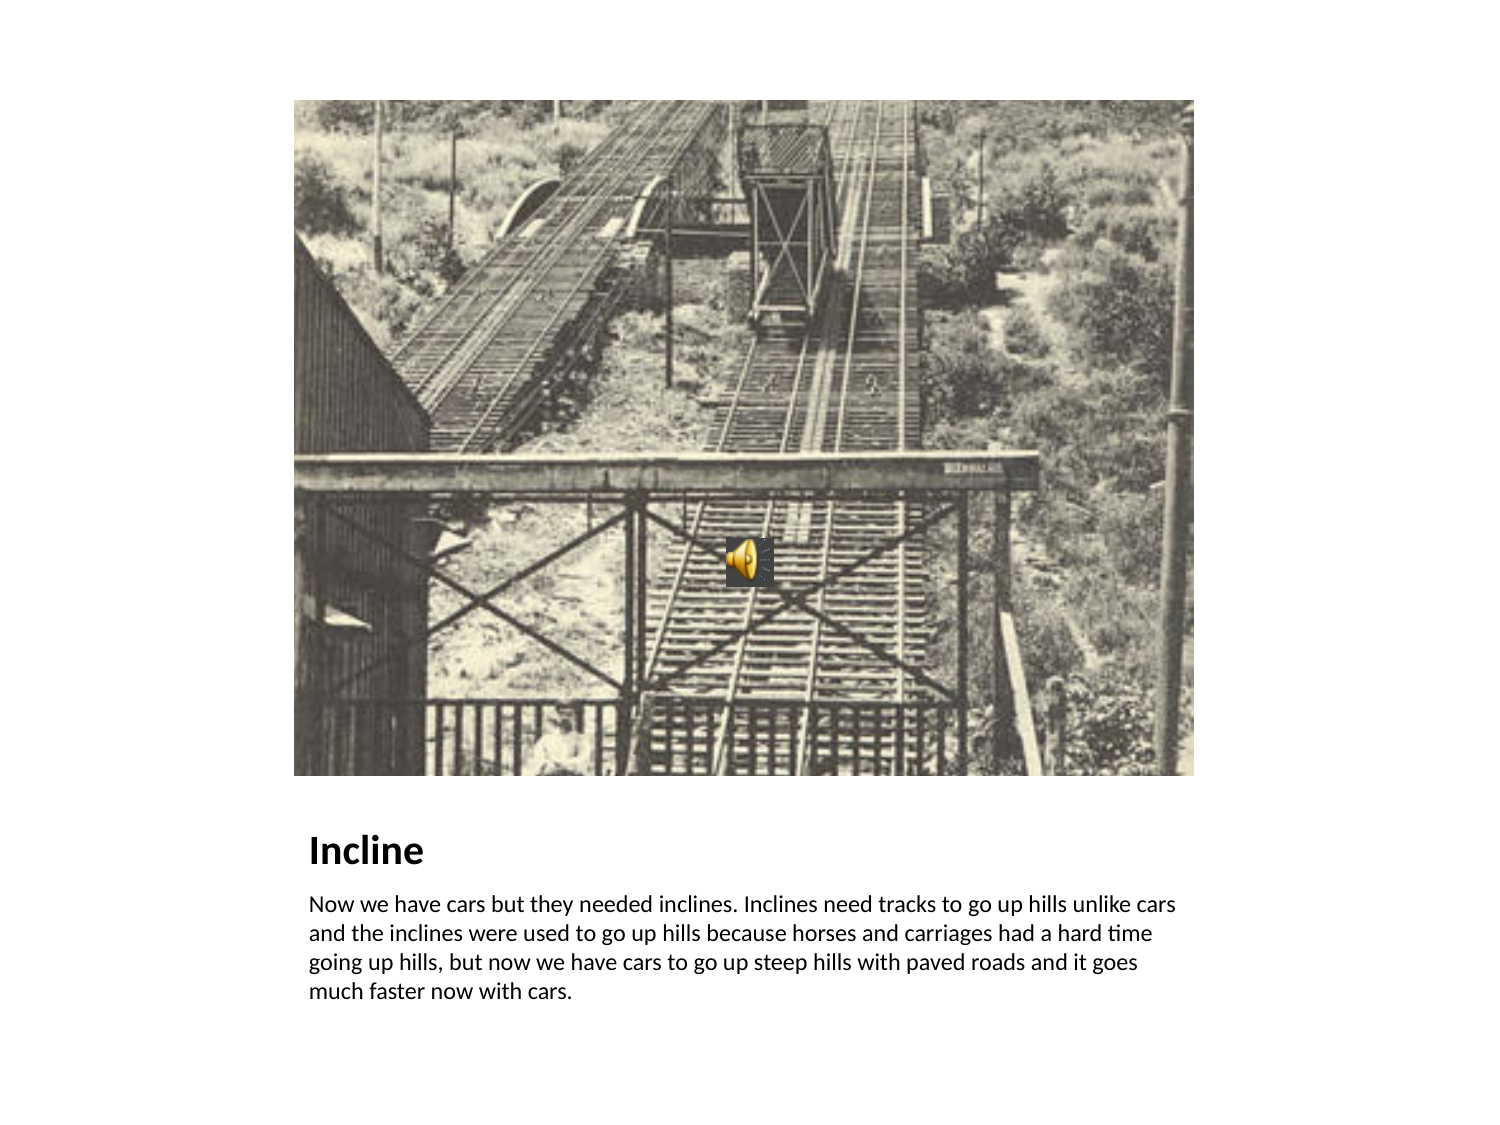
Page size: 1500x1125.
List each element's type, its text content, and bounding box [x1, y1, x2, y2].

list Now we have cars but they needed inclines. Inclines need tracks to go up hills unlike cars and the inclines were used to go up hills because horses and carriages had a hard time going up hills, but now we have cars to go up steep hills with paved roads and it goes much faster now with cars. [294, 880, 1194, 1013]
picture [293, 100, 1195, 776]
title Incline [294, 787, 1194, 880]
